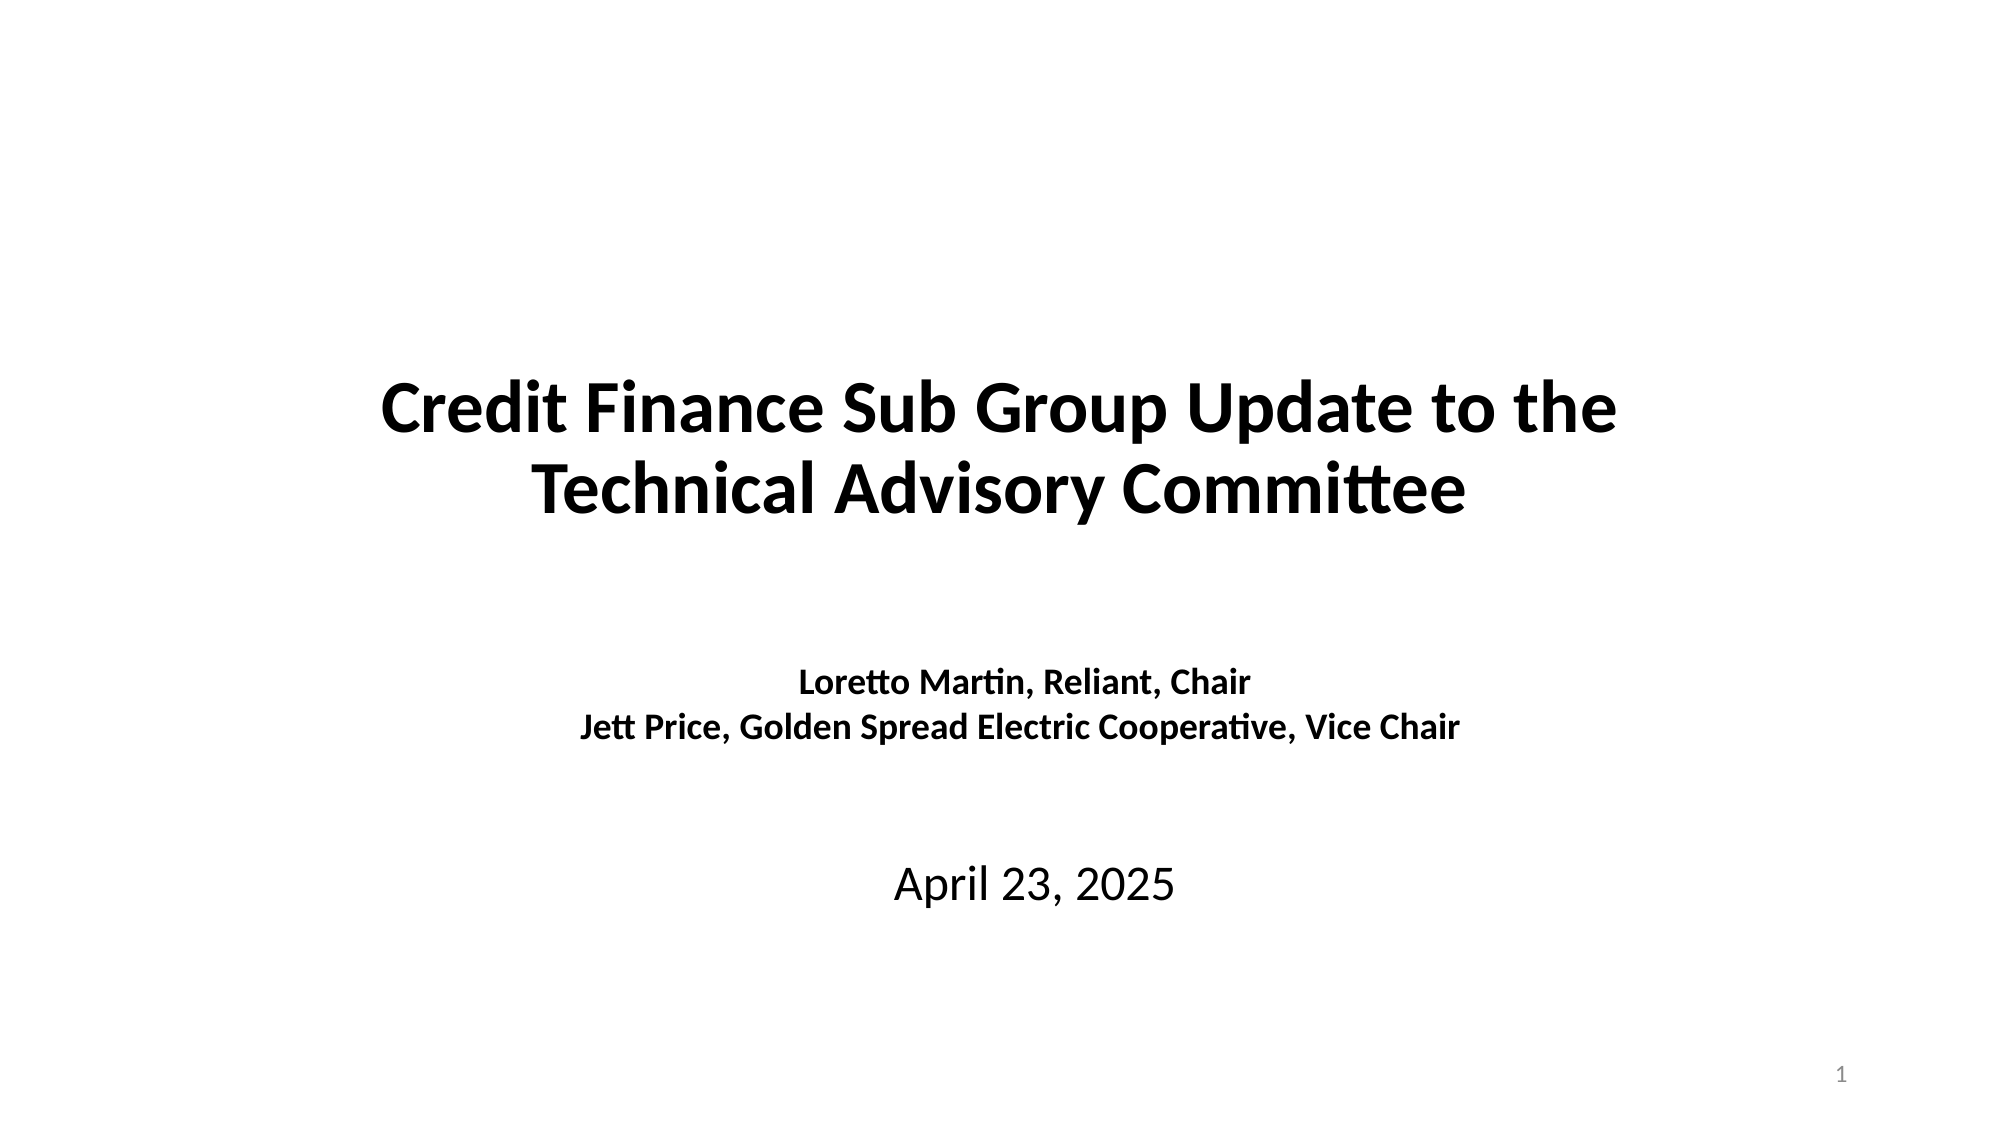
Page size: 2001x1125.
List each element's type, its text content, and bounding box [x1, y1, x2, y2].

text_box Loretto Martin, Reliant, Chair Jett Price, Golden Spread Electric Cooperative, Vice Chair [557, 649, 1486, 755]
subtitle April 23, 2025 [510, 849, 1561, 963]
title Credit Finance Sub Group Update to the Technical Advisory Committee [362, 262, 1638, 538]
slide_number 1 [1412, 1042, 1863, 1103]
